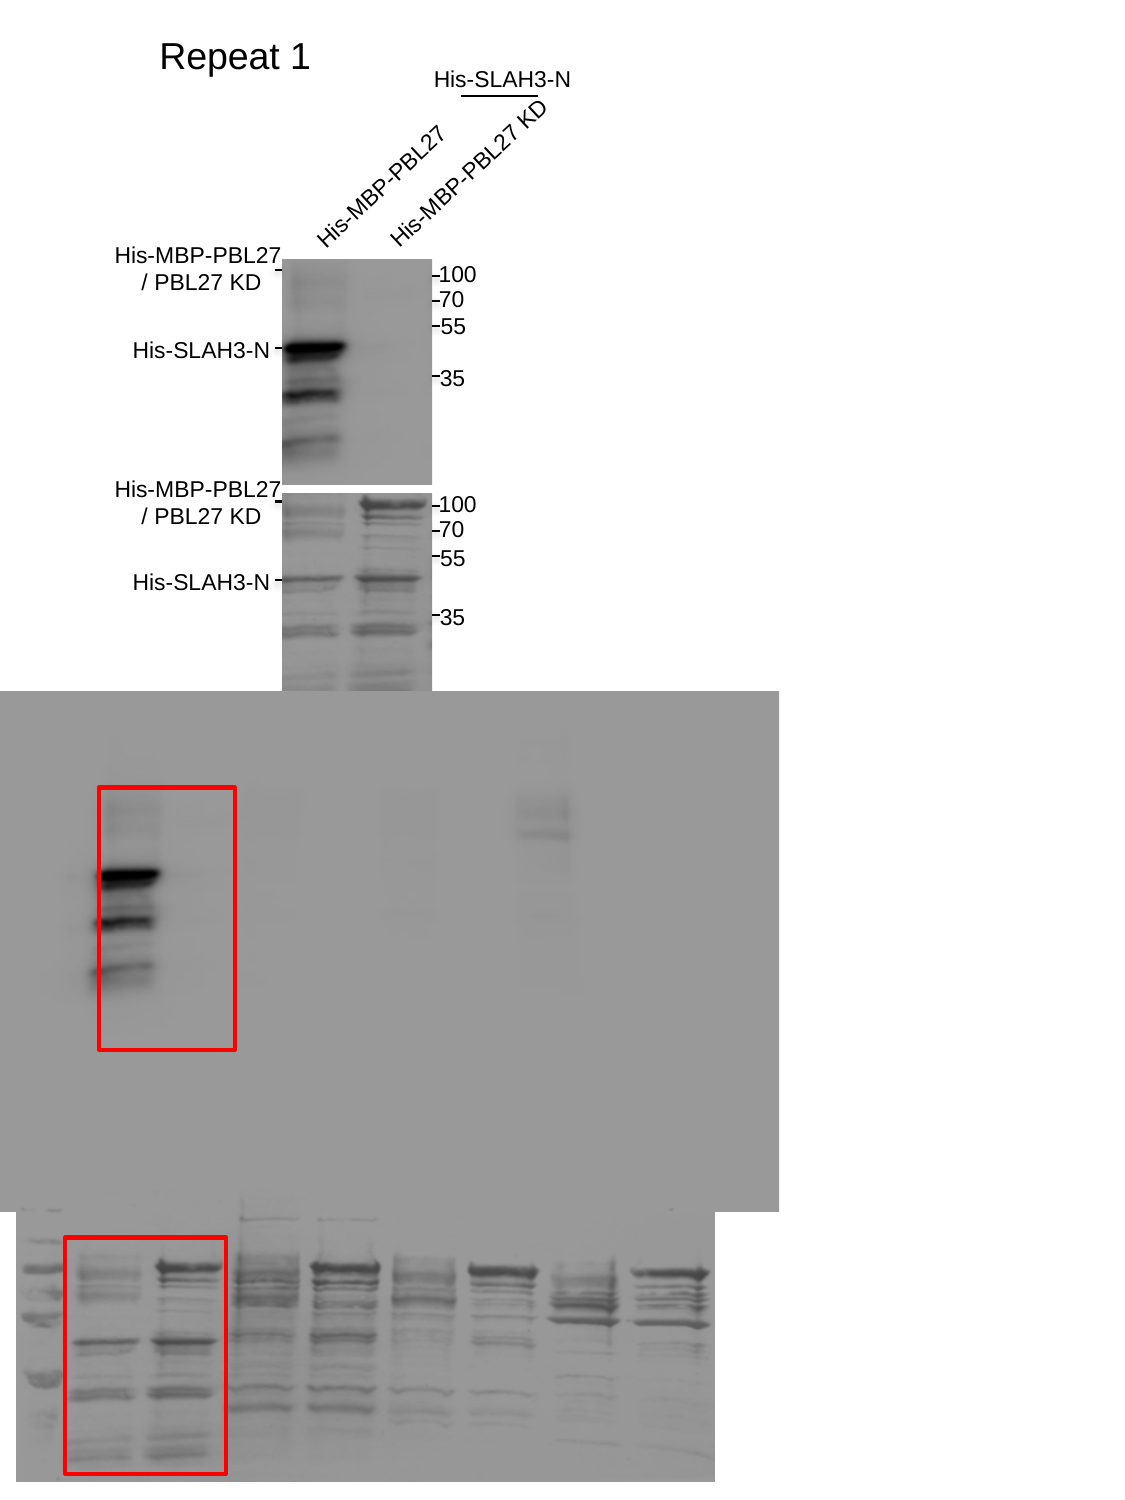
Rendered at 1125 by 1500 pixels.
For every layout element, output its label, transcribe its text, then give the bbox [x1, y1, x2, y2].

text_box His-SLAH3-N [117, 560, 276, 603]
text_box 55 [438, 303, 482, 347]
text_box His-SLAH3-N [418, 57, 587, 100]
text_box 35 [438, 355, 481, 399]
text_box 55 [438, 536, 481, 579]
picture [281, 259, 433, 485]
text_box 70 [438, 525, 480, 536]
text_box His-MBP-PBL27 [299, 103, 468, 258]
text_box 35 [438, 595, 481, 638]
text_box His-MBP-PBL27 / PBL27 KD [99, 466, 279, 537]
text_box His-MBP-PBL27 / PBL27 KD [99, 233, 304, 303]
text_box His-MBP-PBL27 KD [367, 76, 569, 258]
text_box 70 [438, 295, 480, 303]
text_box 100 [434, 482, 492, 525]
text_box 100 [423, 252, 492, 295]
text_box Repeat 1 [113, 24, 358, 85]
picture [0, 493, 780, 1483]
text_box His-SLAH3-N [117, 327, 276, 371]
